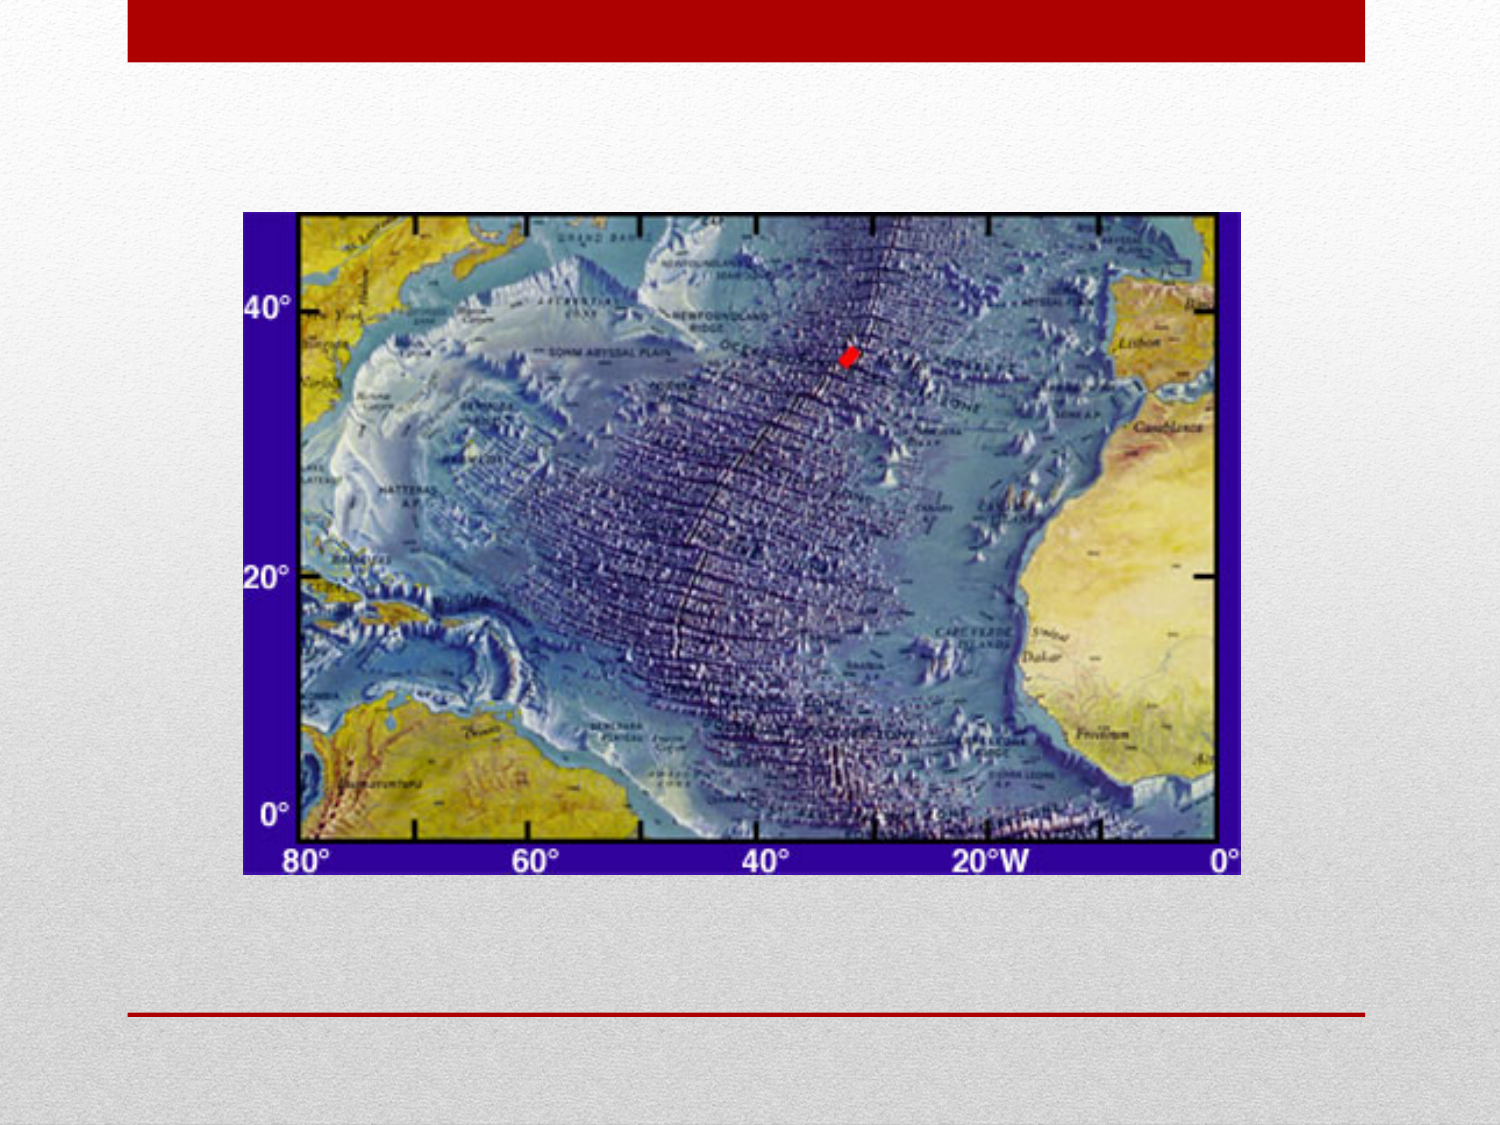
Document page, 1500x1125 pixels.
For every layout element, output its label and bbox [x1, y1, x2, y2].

picture [242, 211, 1242, 876]
